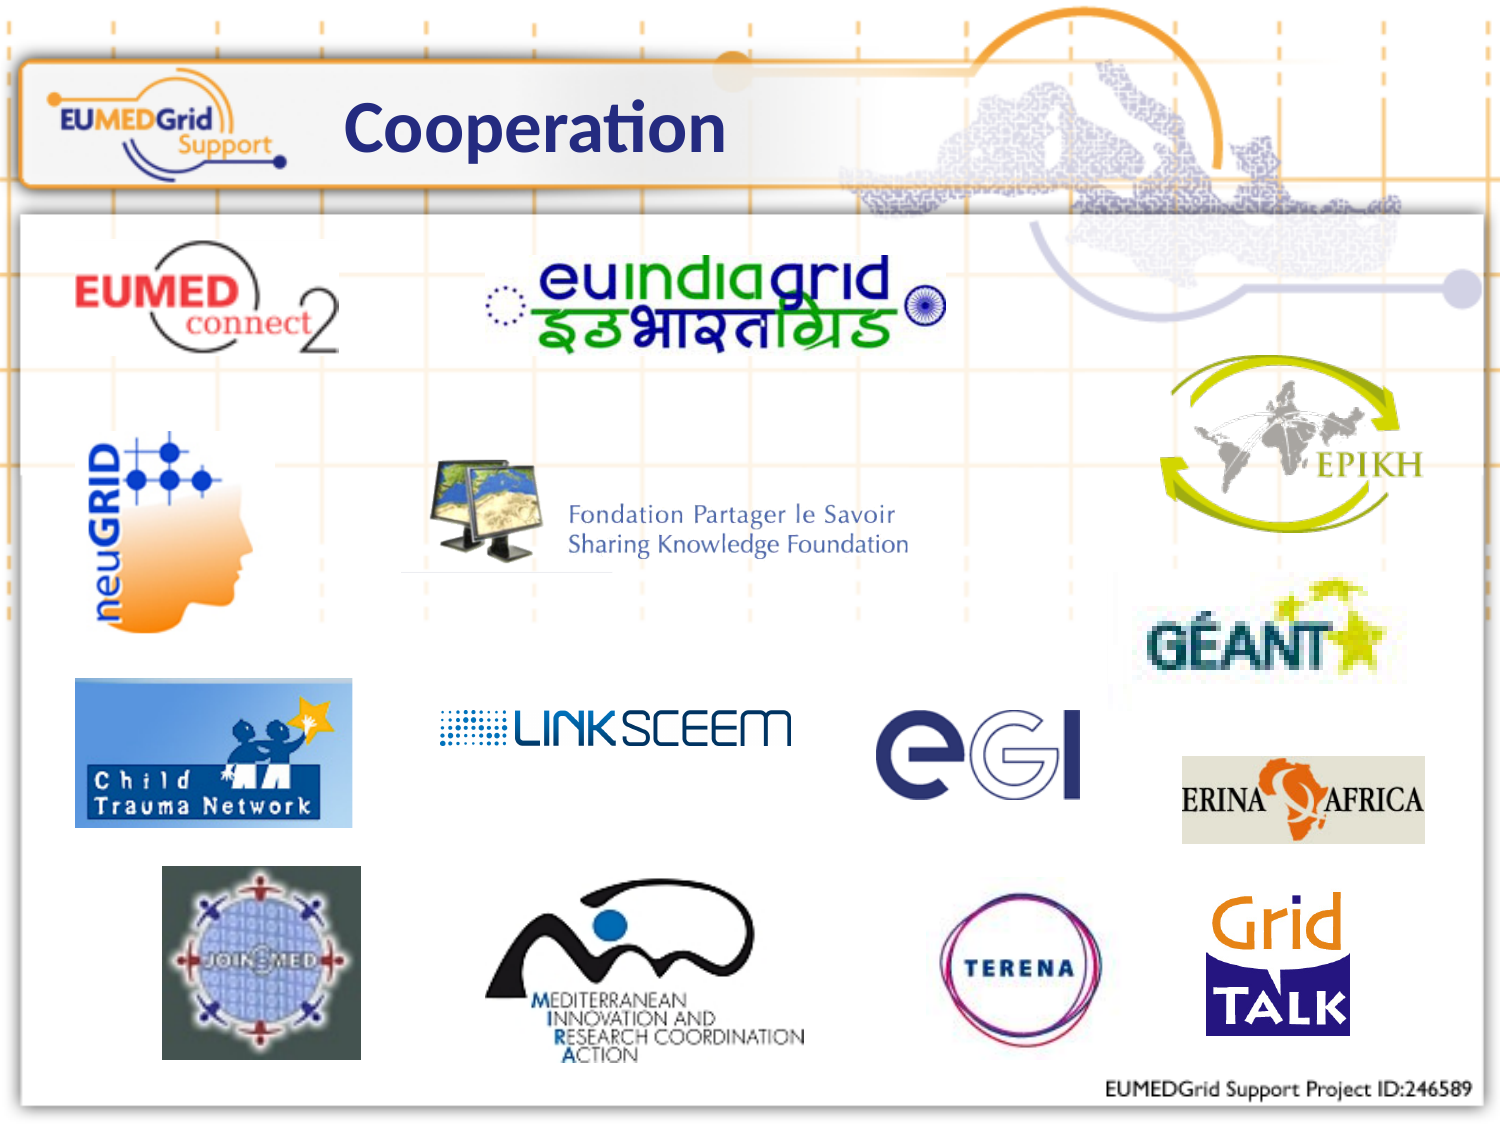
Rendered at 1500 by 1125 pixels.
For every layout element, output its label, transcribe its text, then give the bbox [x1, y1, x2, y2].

picture [0, 0, 1500, 1125]
title Cooperation [328, 44, 1426, 200]
